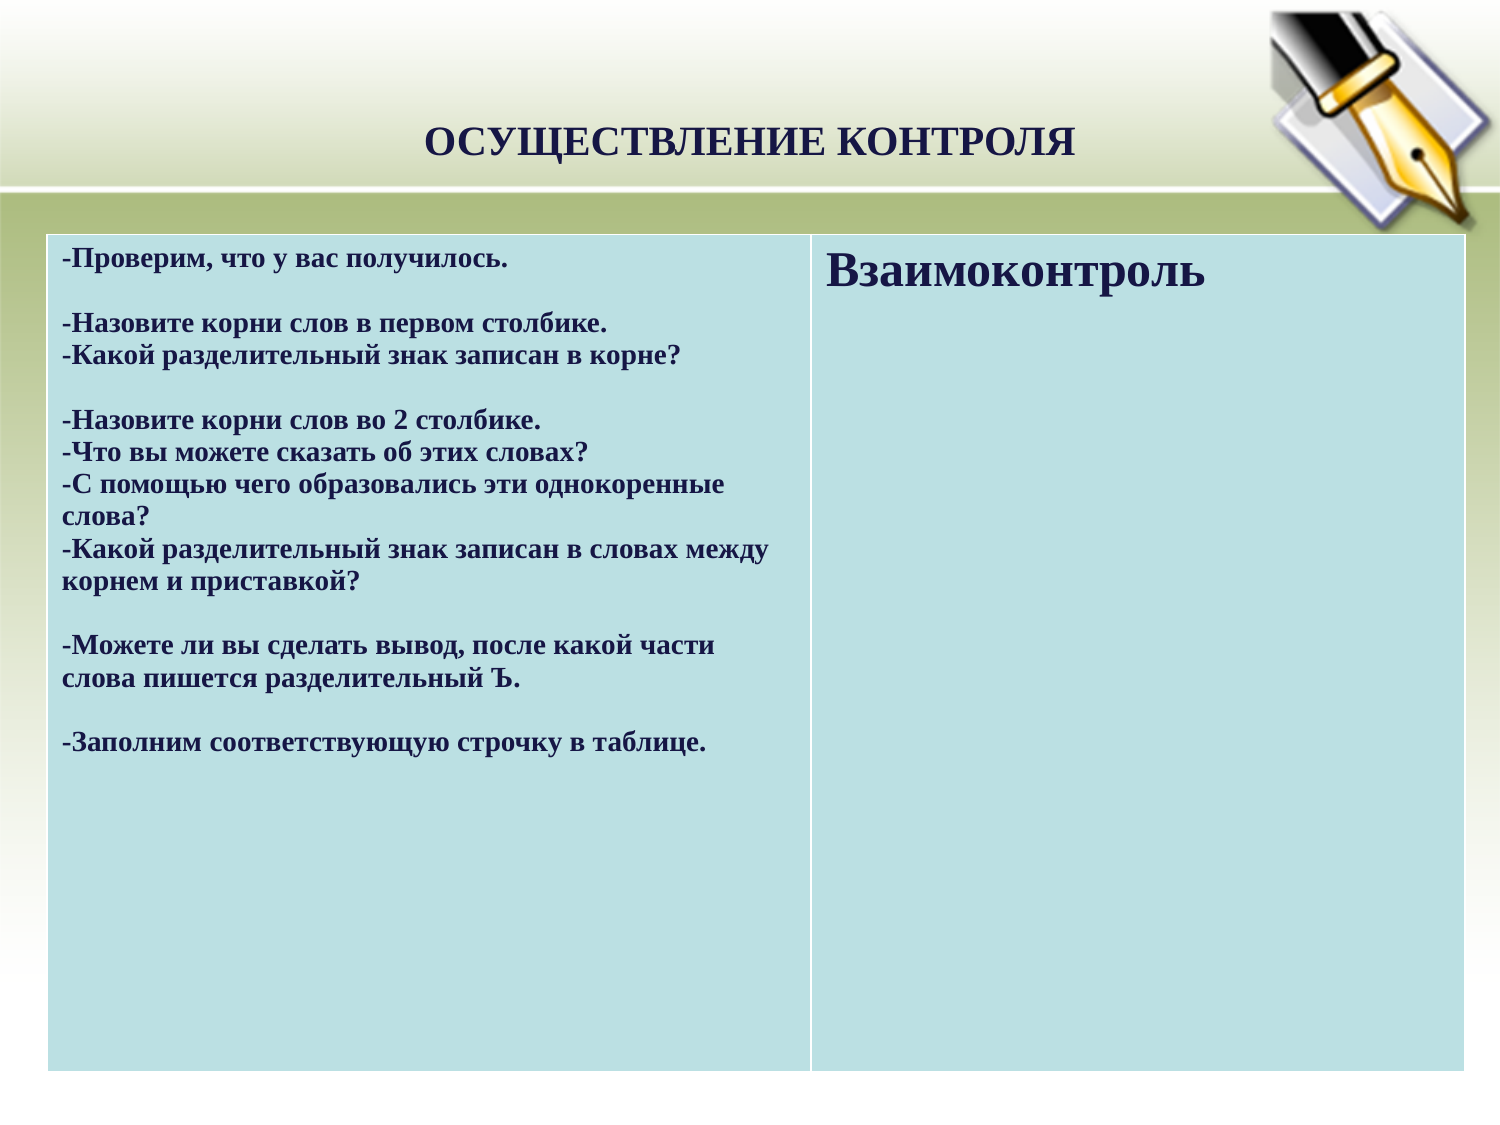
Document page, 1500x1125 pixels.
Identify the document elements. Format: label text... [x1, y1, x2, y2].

title ОСУЩЕСТВЛЕНИЕ КОНТРОЛЯ [74, 44, 1426, 233]
table_header -Проверим, что у вас получилось. -Назовите корни слов в первом столбике. -Какой разделительный знак записан в корне? -Назовите корни слов во 2 столбике. -Что вы можете сказать об этих словах? -С помощью чего образовались эти однокоренные слова? -Какой разделительный знак записан в словах между корнем и приставкой? -Можете ли вы сделать вывод, после какой части слова пишется разделительный Ъ. -Заполним соответствующую строчку в таблице. [48, 235, 810, 1071]
table_header Взаимоконтроль [812, 235, 1464, 1071]
picture [0, 0, 1500, 1125]
